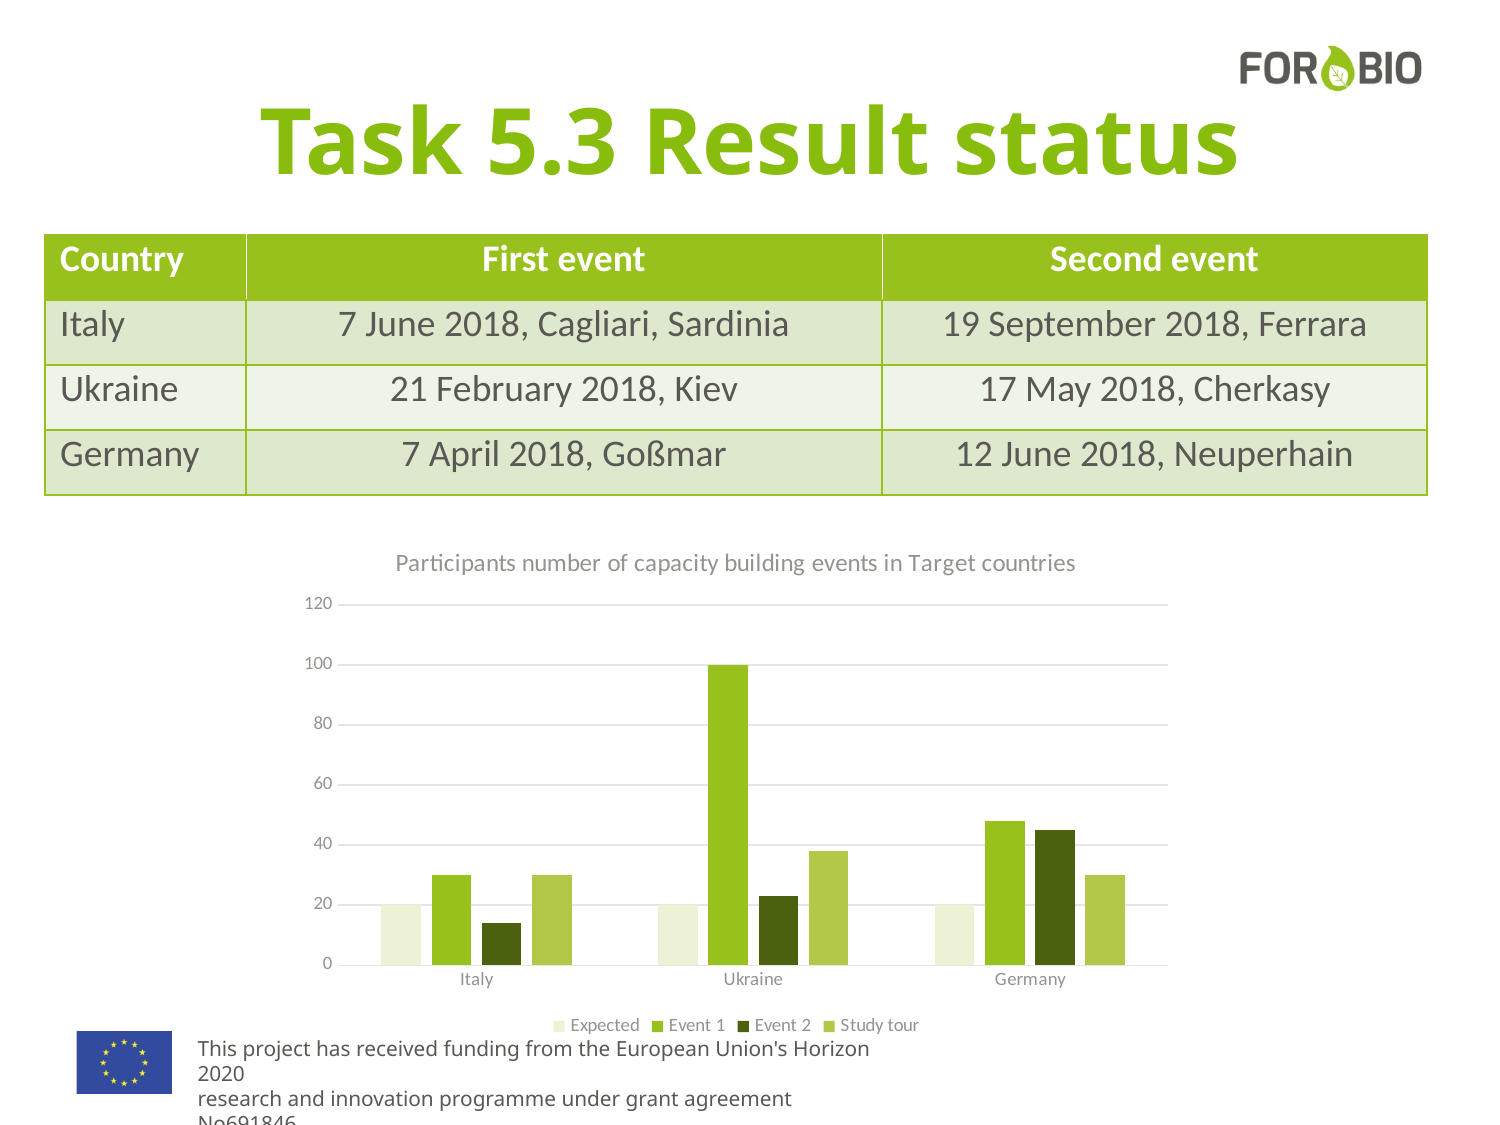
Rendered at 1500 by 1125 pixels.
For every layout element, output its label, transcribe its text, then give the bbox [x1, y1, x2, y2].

table_cell 12 June 2018, Neuperhain [883, 431, 1426, 494]
table_cell 19 September 2018, Ferrara [883, 301, 1426, 364]
table_cell Italy [46, 301, 245, 364]
picture [76, 1031, 172, 1094]
title Task 5.3 Result status [75, 45, 1425, 233]
table_header Second event [883, 236, 1426, 299]
chart [285, 526, 1187, 1043]
table_cell 21 February 2018, Kiev [247, 366, 881, 429]
table_cell 17 May 2018, Cherkasy [883, 366, 1426, 429]
table_cell 7 April 2018, Goßmar [247, 431, 881, 494]
text_box [0, 255, 1321, 958]
table_header First event [247, 236, 882, 299]
table_cell Ukraine [46, 366, 245, 429]
table_header Country [46, 236, 246, 299]
table_cell 7 June 2018, Cagliari, Sardinia [247, 301, 881, 364]
picture [1187, 23, 1473, 114]
table_cell Germany [46, 431, 245, 494]
